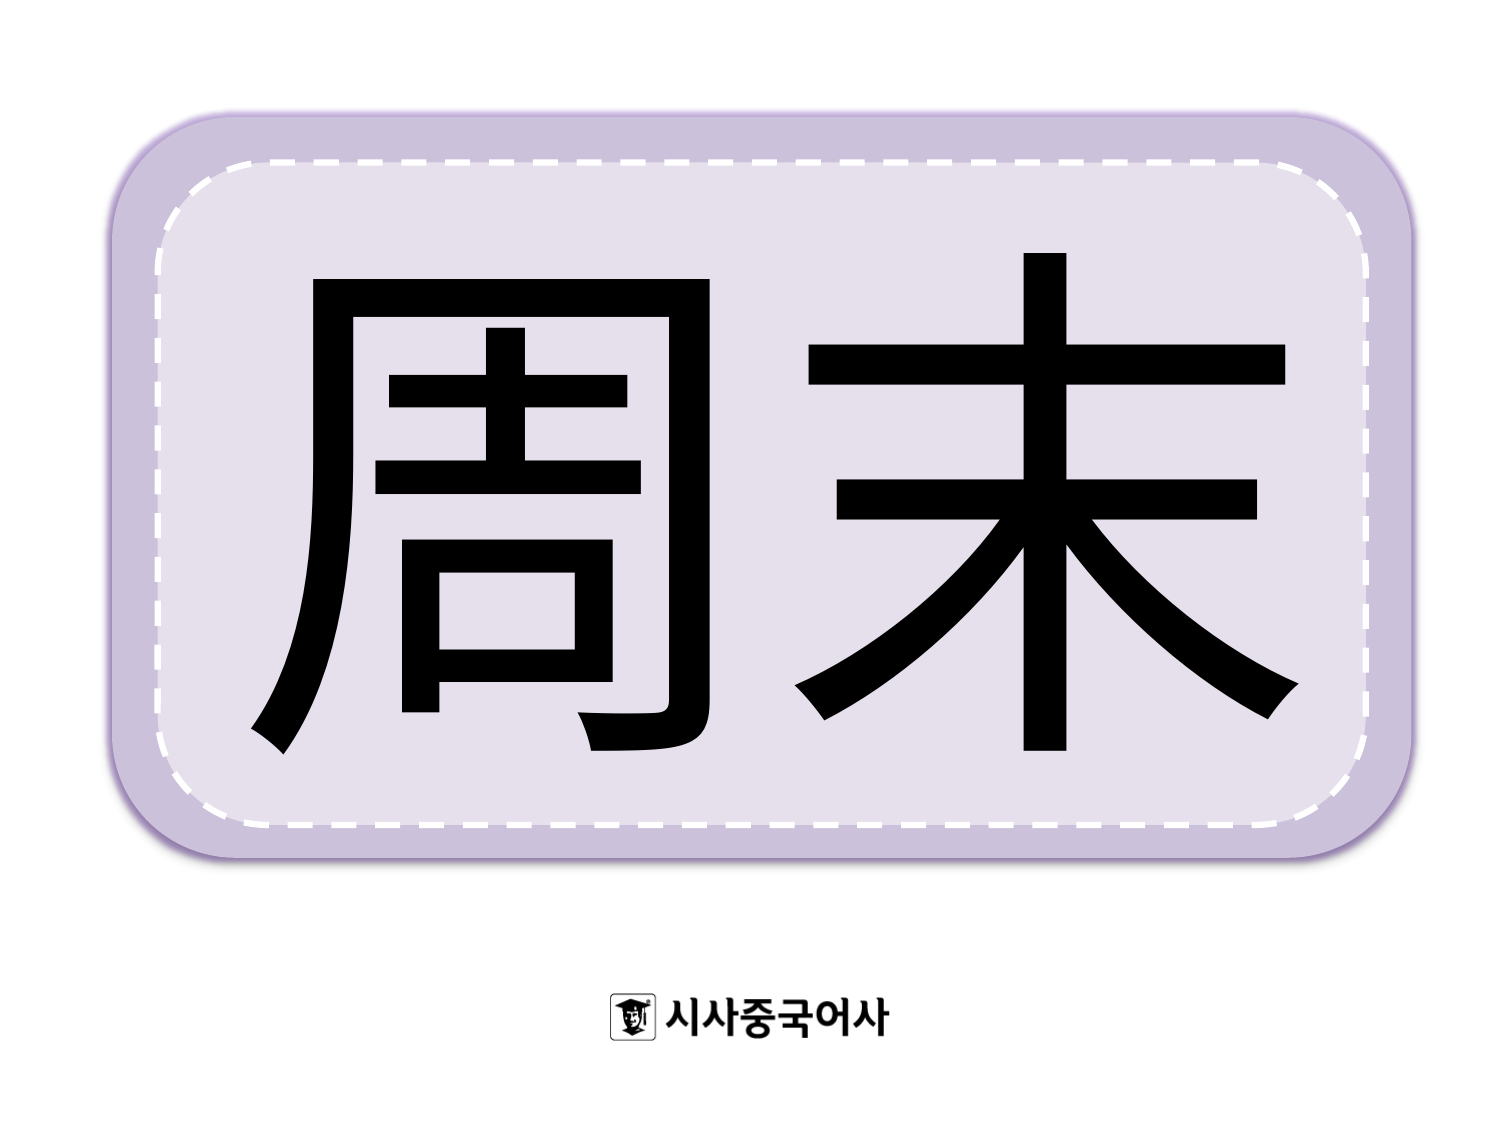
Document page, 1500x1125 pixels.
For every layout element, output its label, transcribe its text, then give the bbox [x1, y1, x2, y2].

text_box 周末 [171, 160, 1380, 824]
picture [602, 987, 898, 1047]
